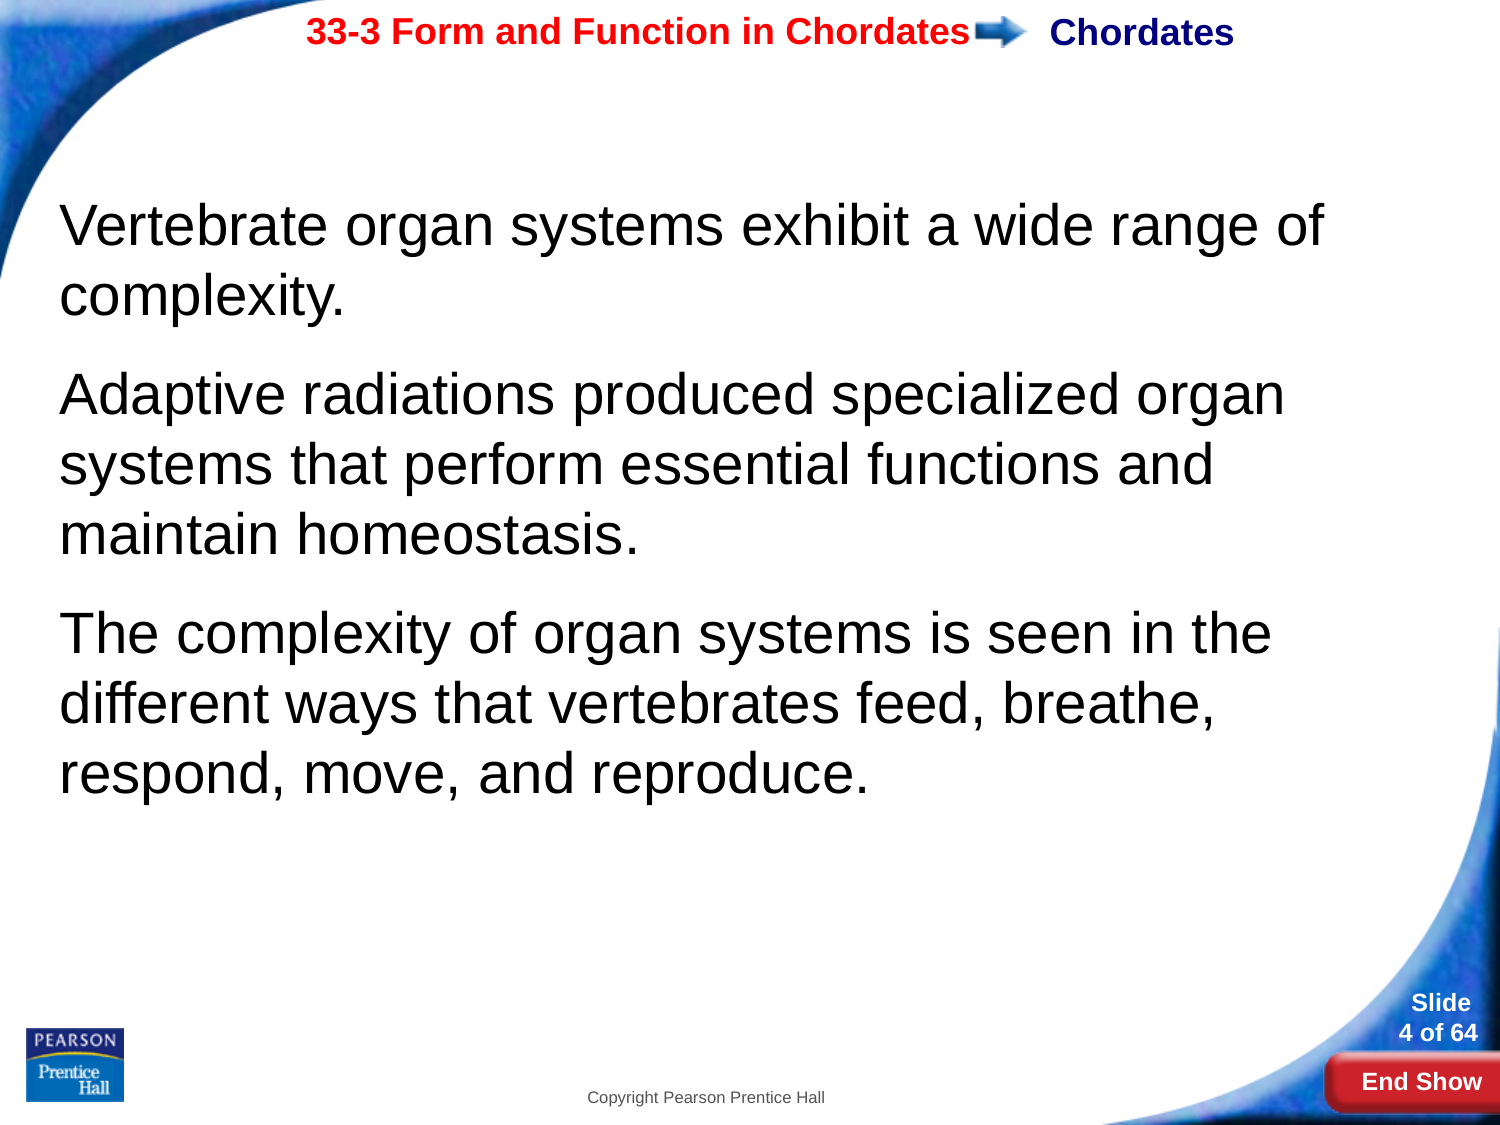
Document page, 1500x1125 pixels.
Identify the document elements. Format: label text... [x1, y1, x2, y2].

list Vertebrate organ systems exhibit a wide range of complexity. Adaptive radiations produced specialized organ systems that perform essential functions and maintain homeostasis. The complexity of organ systems is seen in the different ways that vertebrates feed, breathe, respond, move, and reproduce. [44, 179, 1463, 976]
footer Copyright Pearson Prentice Hall [468, 1078, 945, 1105]
picture [0, 0, 1500, 1125]
title Chordates [1034, 0, 1500, 76]
